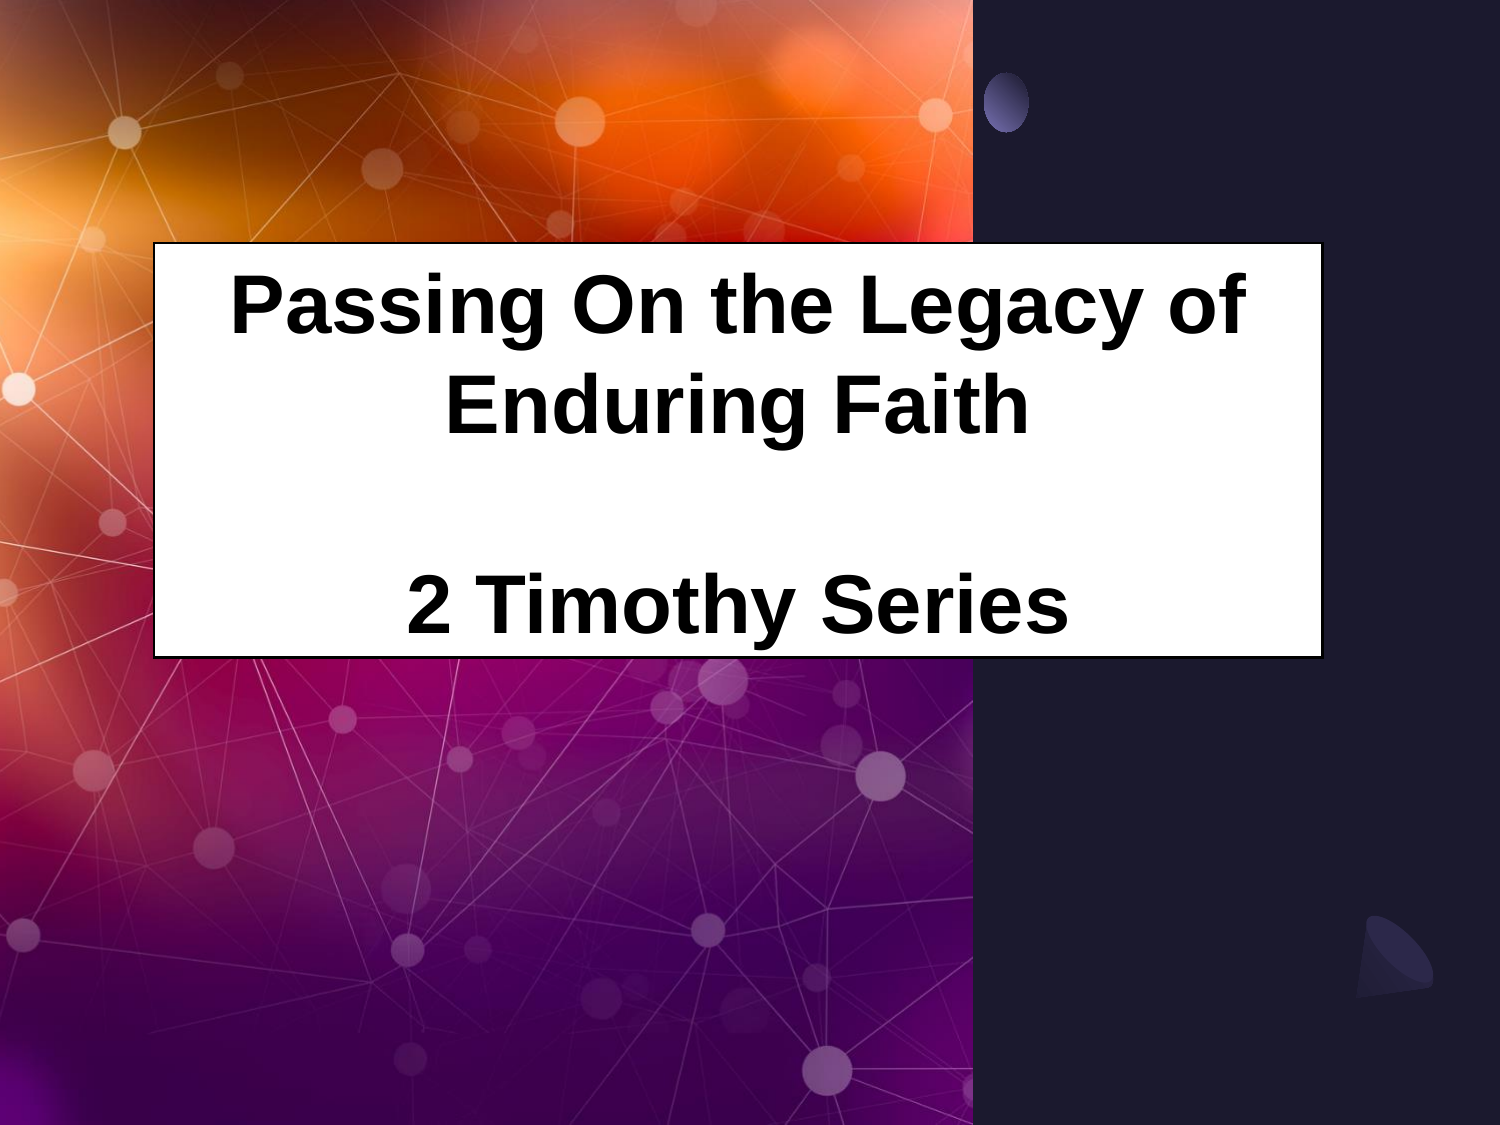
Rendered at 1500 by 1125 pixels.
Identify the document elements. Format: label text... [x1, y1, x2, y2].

text_box Passing On the Legacy of Enduring Faith 2 Timothy Series [973, 242, 1324, 659]
picture [0, 0, 973, 1125]
